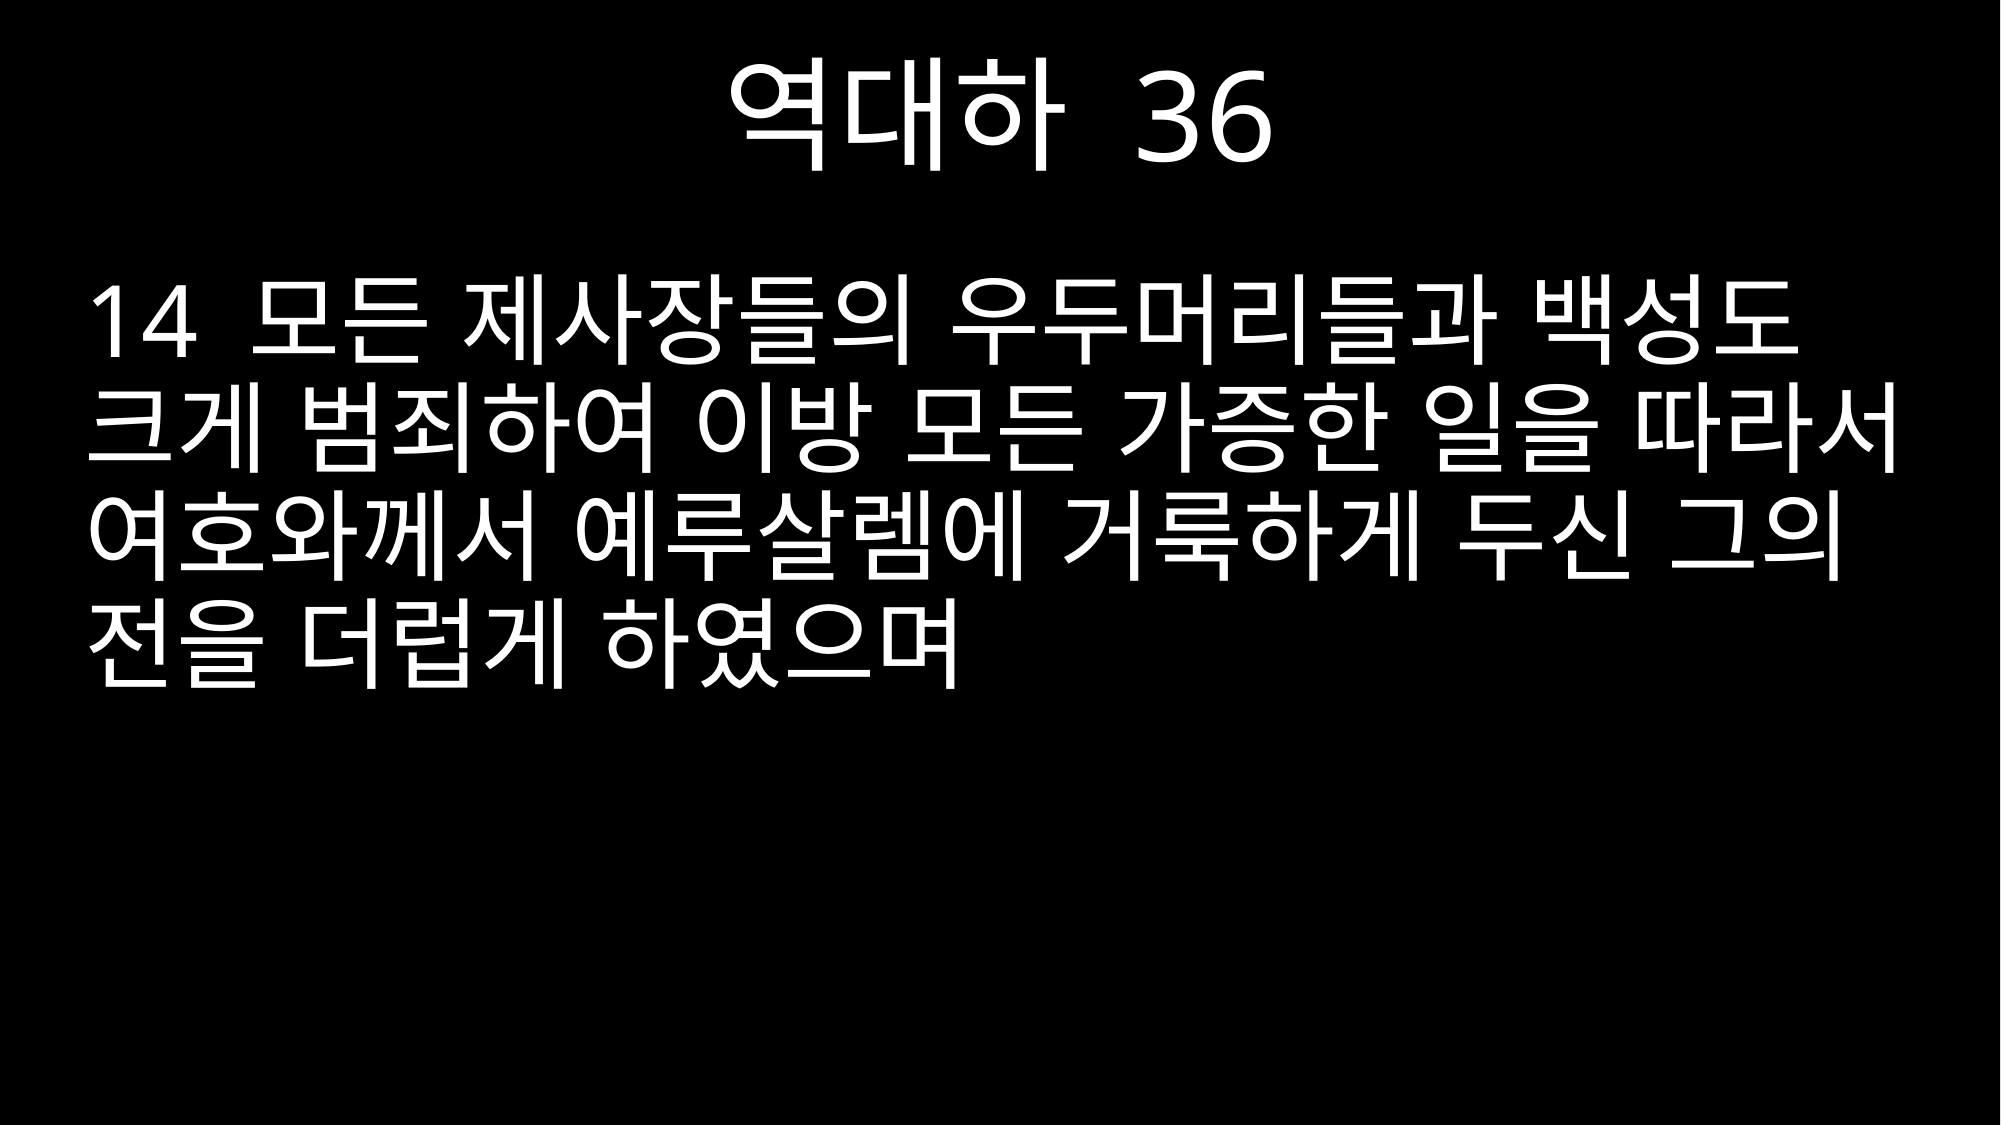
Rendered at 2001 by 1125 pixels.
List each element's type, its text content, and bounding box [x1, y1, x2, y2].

footer 역대하 36 [0, 32, 2000, 192]
list 14 모든 제사장들의 우두머리들과 백성도 크게 범죄하여 이방 모든 가증한 일을 따라서 여호와께서 예루살렘에 거룩하게 두신 그의 전을 더럽게 하였으며 [69, 263, 1953, 423]
picture [0, 0, 2001, 1125]
